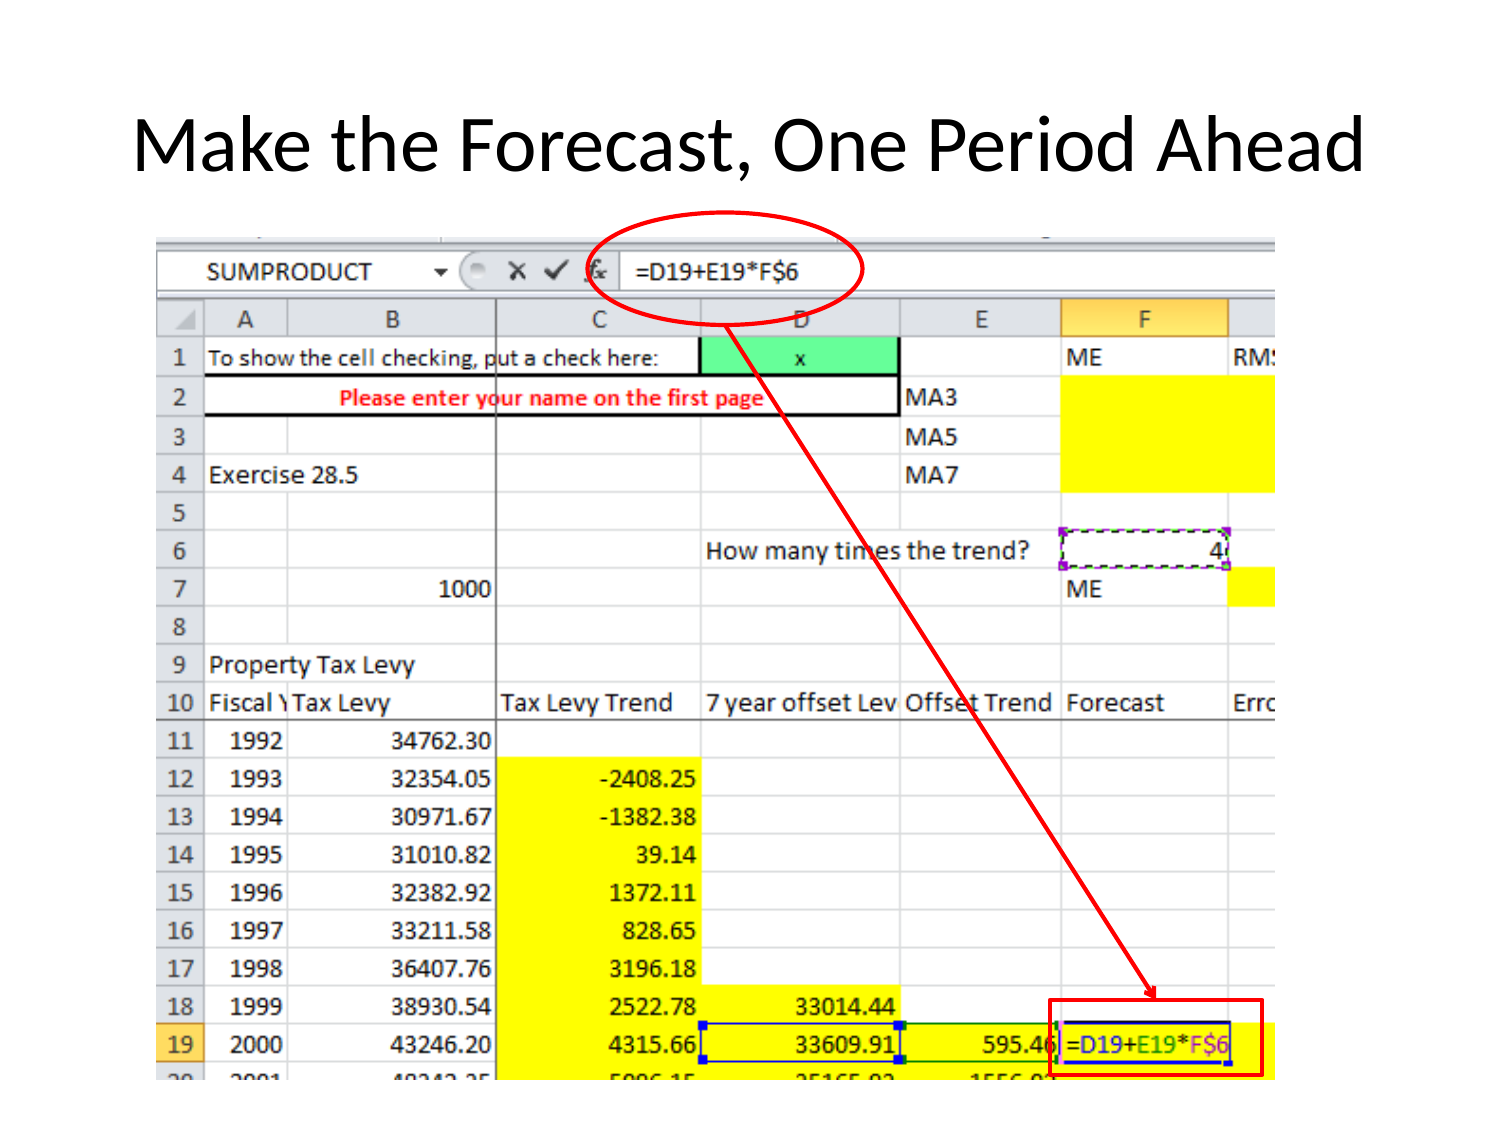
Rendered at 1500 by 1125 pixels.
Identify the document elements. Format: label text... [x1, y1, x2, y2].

title Make the Forecast, One Period Ahead [75, 45, 1425, 233]
text_box [609, 210, 841, 236]
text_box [724, 324, 1157, 1001]
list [155, 237, 1276, 1080]
